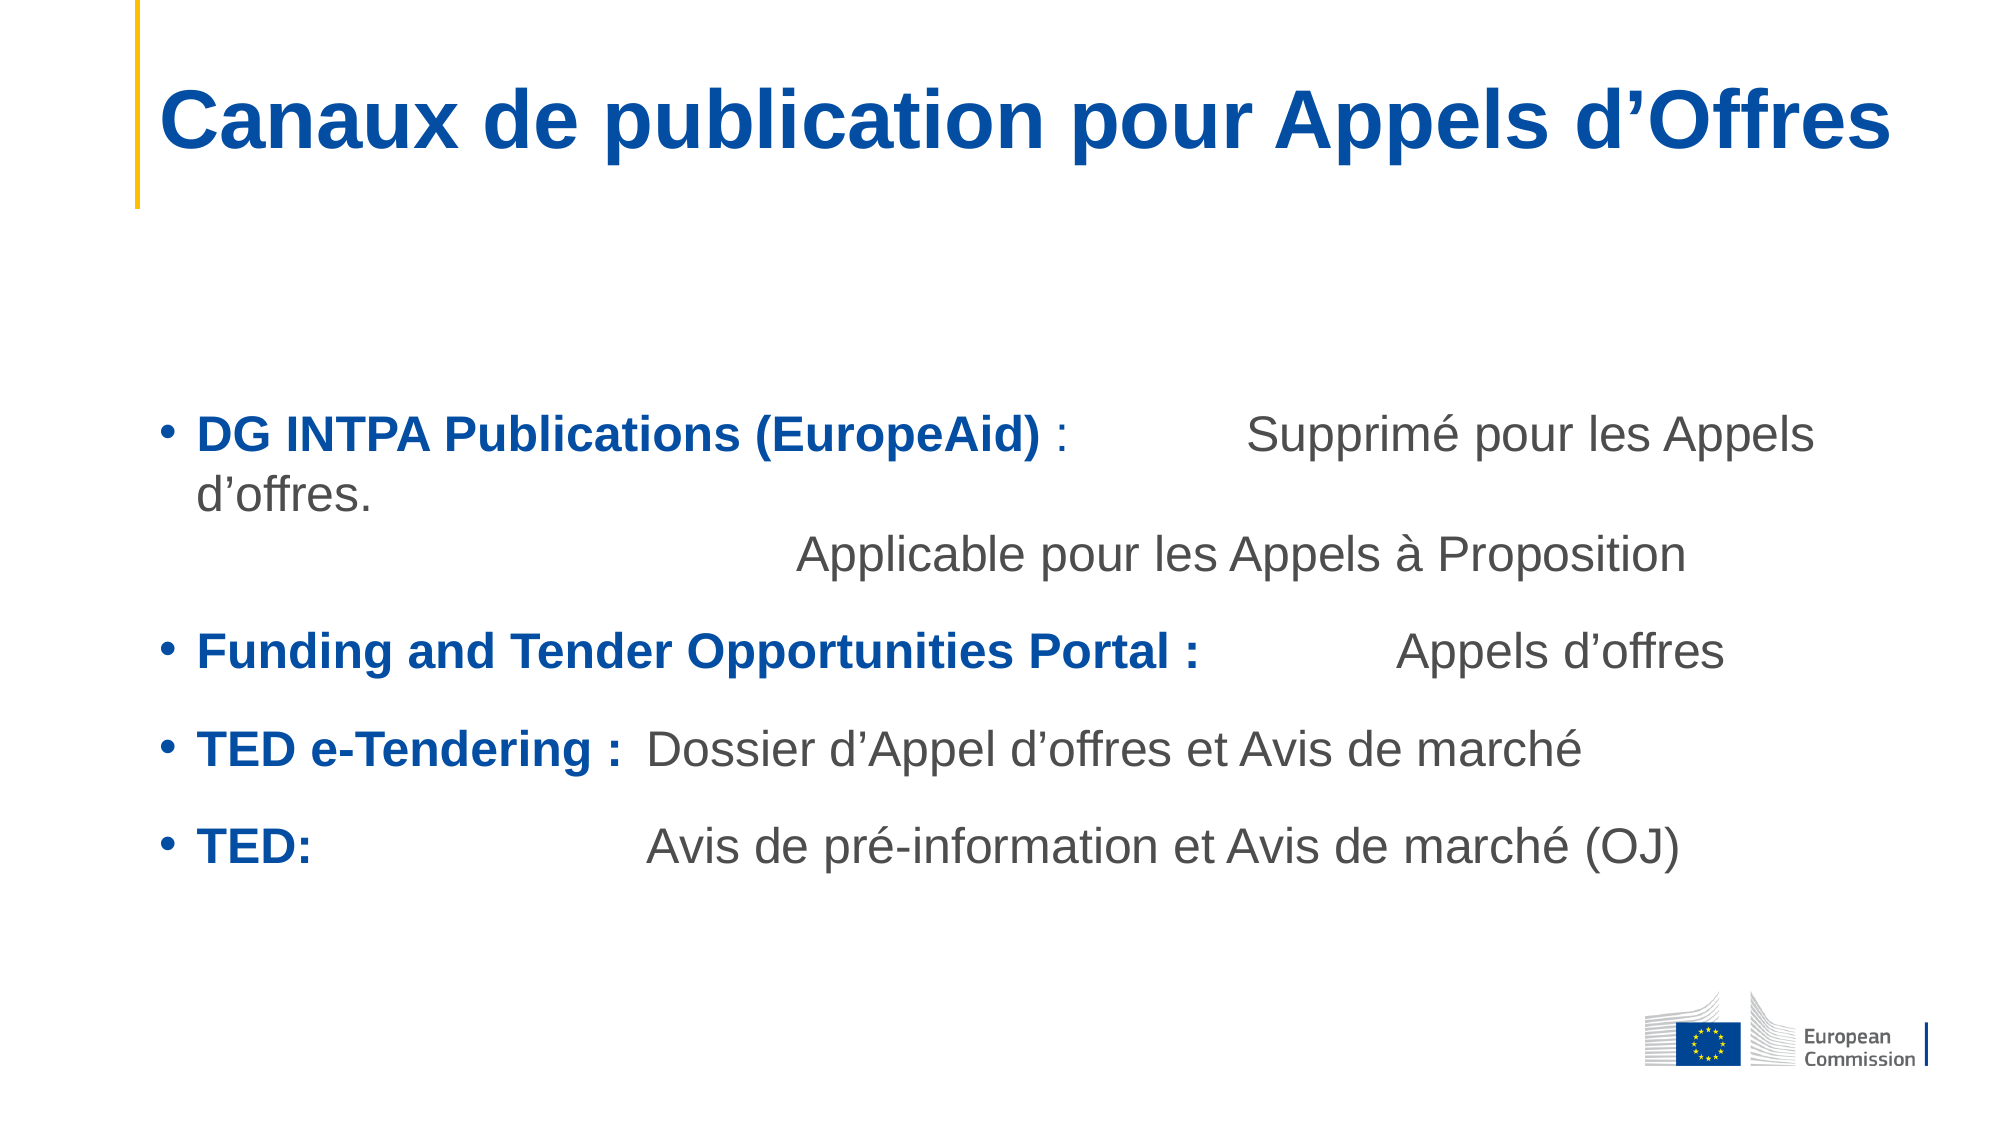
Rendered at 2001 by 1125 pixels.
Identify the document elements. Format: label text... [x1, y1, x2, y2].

title Canaux de publication pour Appels d’Offres [144, 37, 1934, 167]
picture [1645, 1031, 1928, 1066]
list DG INTPA Publications (EuropeAid) : Supprimé pour les Appels d’offres. Applicable pour les Appels à Proposition Funding and Tender Opportunities Portal : Appels d’offres TED e-Tendering : Dossier d’Appel d’offres et Avis de marché TED: Avis de pré-information et Avis de marché (OJ) [144, 393, 1934, 1031]
